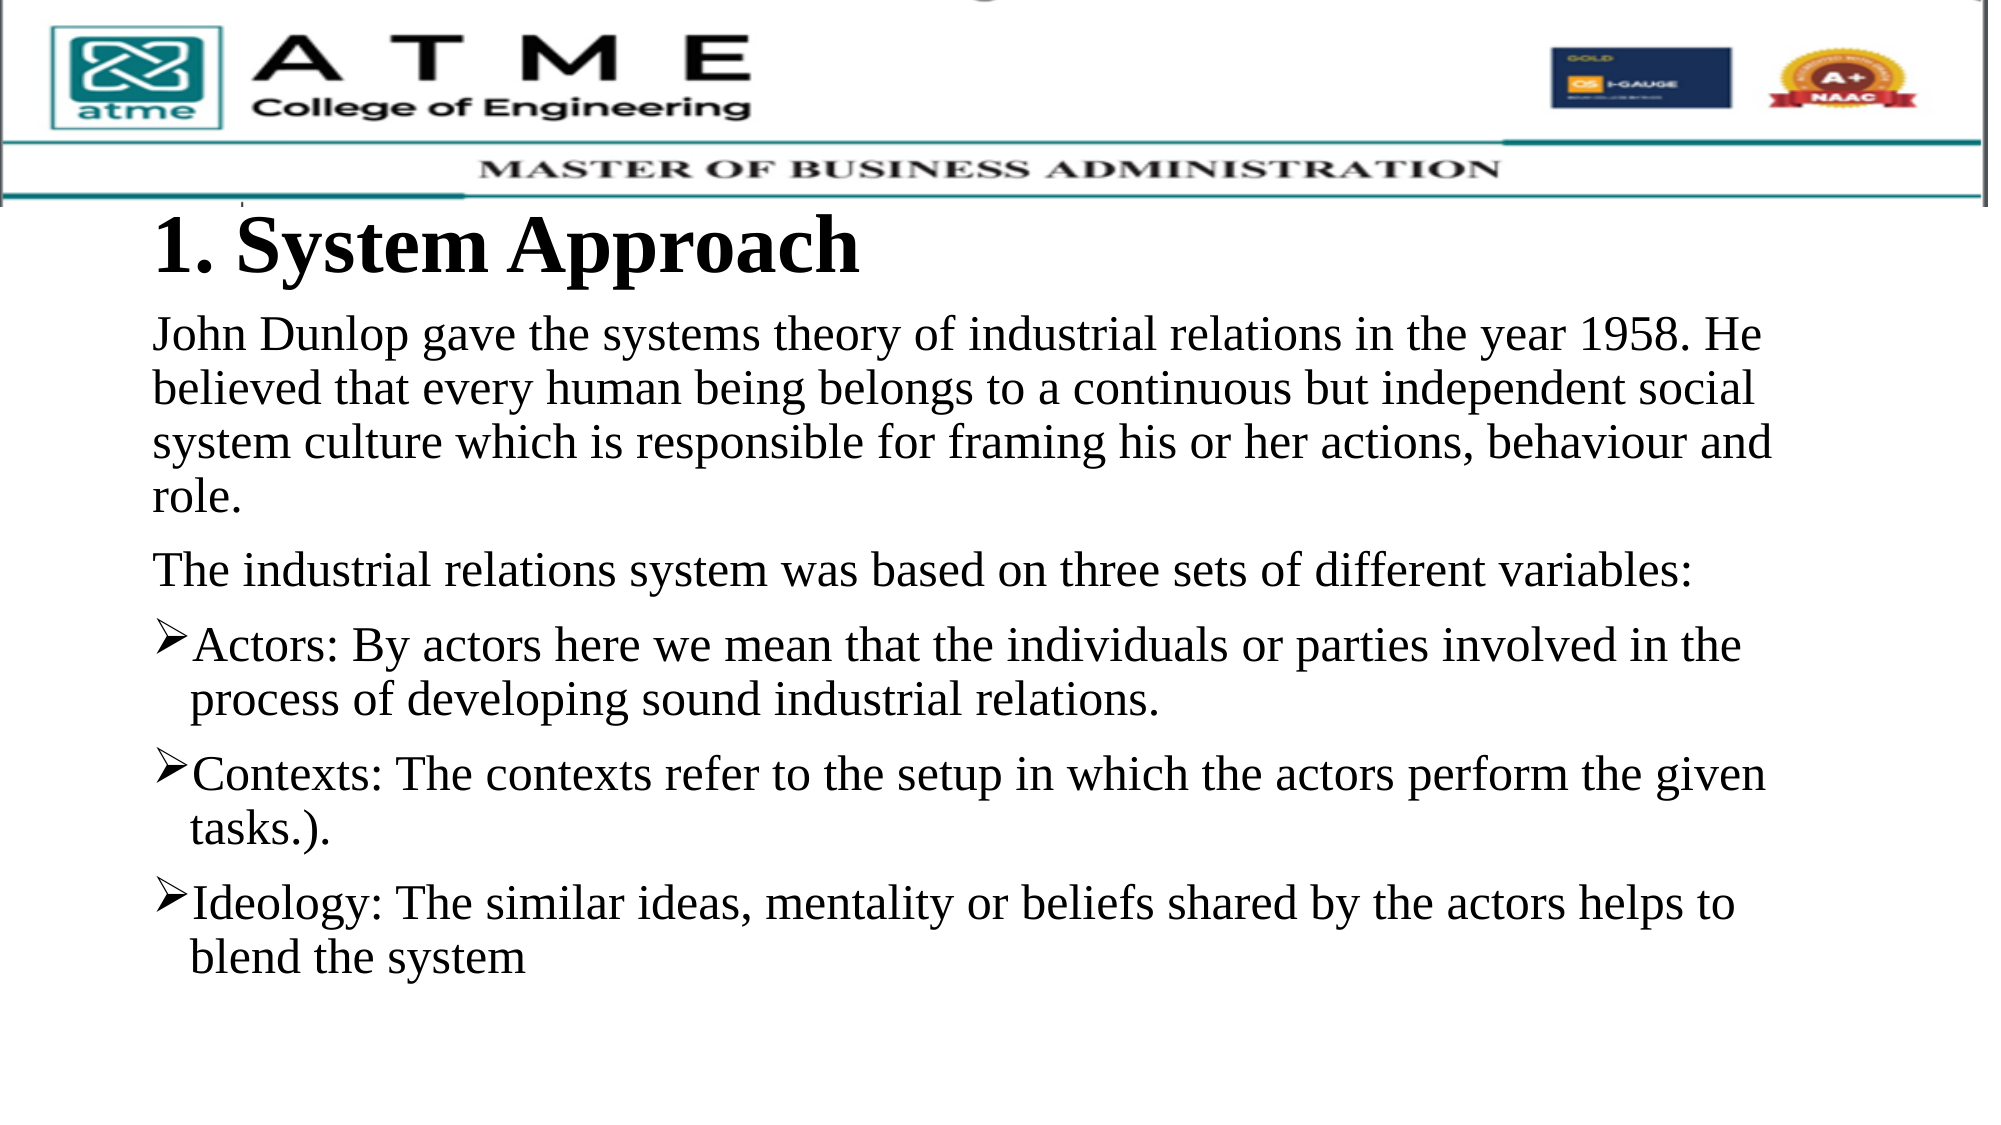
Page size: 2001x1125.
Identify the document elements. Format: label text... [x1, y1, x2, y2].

list John Dunlop gave the systems theory of industrial relations in the year 1958. He believed that every human being belongs to a continuous but independent social system culture which is responsible for framing his or her actions, behaviour and role. The industrial relations system was based on three sets of different variables: Actors: By actors here we mean that the individuals or parties involved in the process of developing sound industrial relations. Contexts: The contexts refer to the setup in which the actors perform the given tasks.). Ideology: The similar ideas, mentality or beliefs shared by the actors helps to blend the system [137, 299, 1863, 1014]
picture [0, 0, 1988, 207]
title 1. System Approach [137, 137, 1863, 299]
